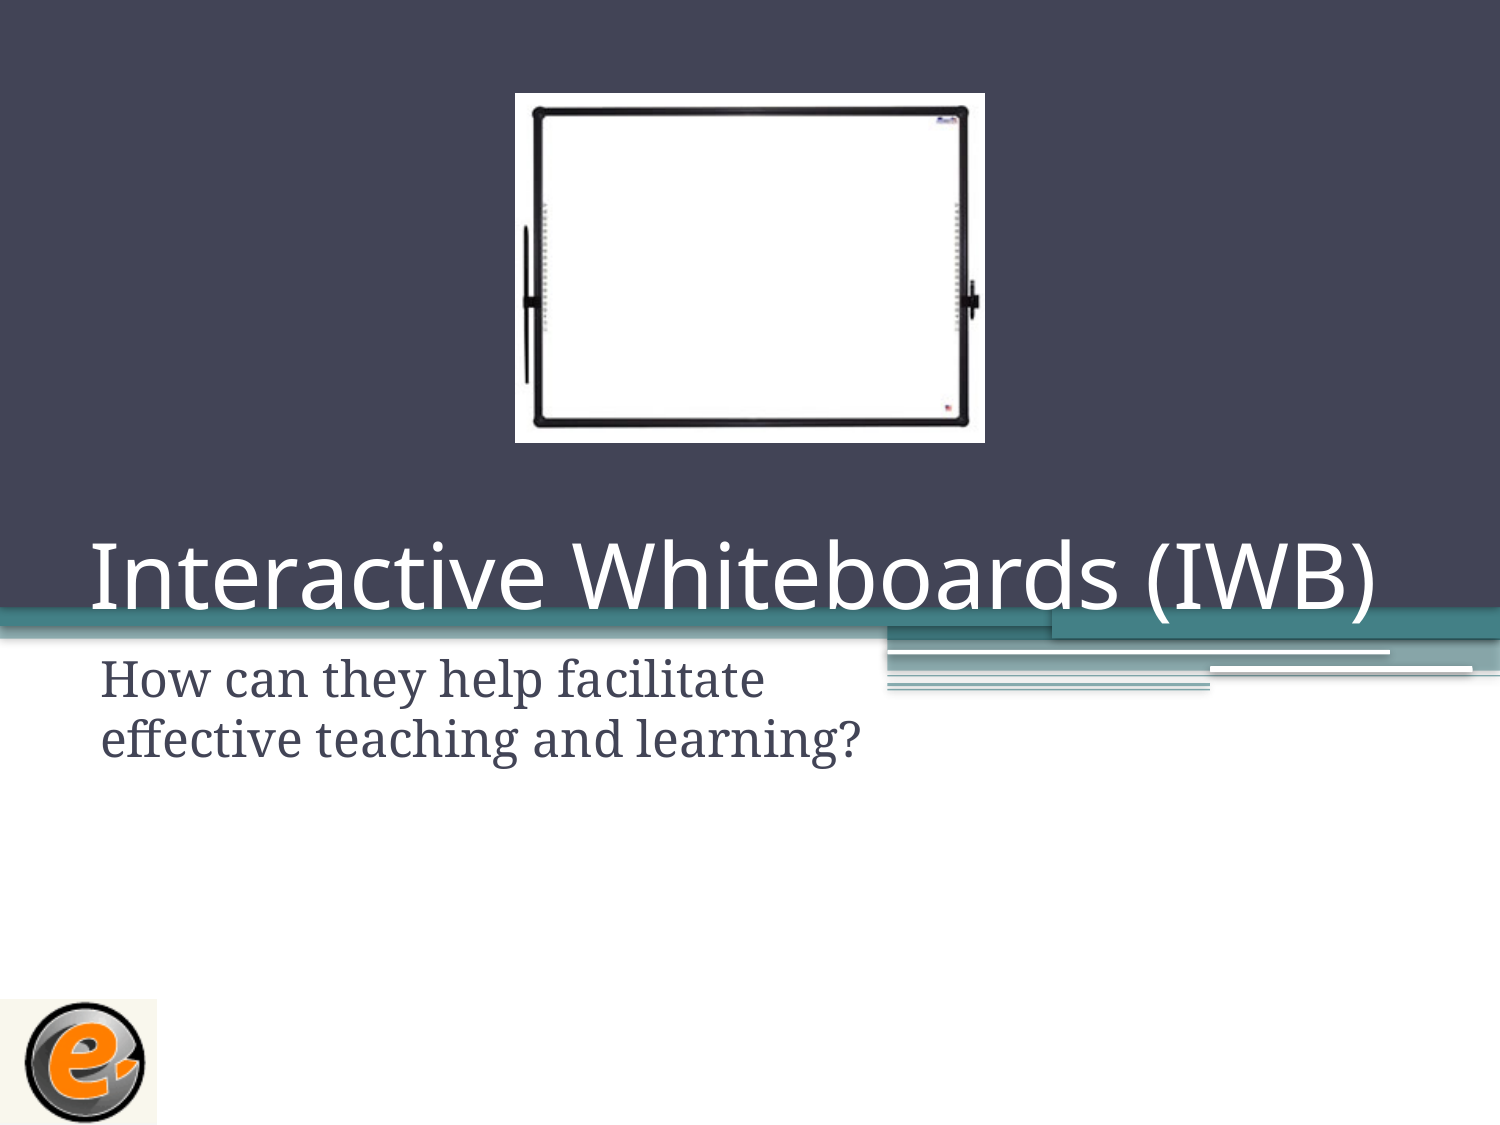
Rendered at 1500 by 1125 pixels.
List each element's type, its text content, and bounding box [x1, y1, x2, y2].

picture [515, 93, 985, 443]
title Interactive Whiteboards (IWB) [75, 394, 1463, 636]
picture [0, 999, 157, 1125]
subtitle How can they help facilitate effective teaching and learning? [75, 639, 888, 928]
